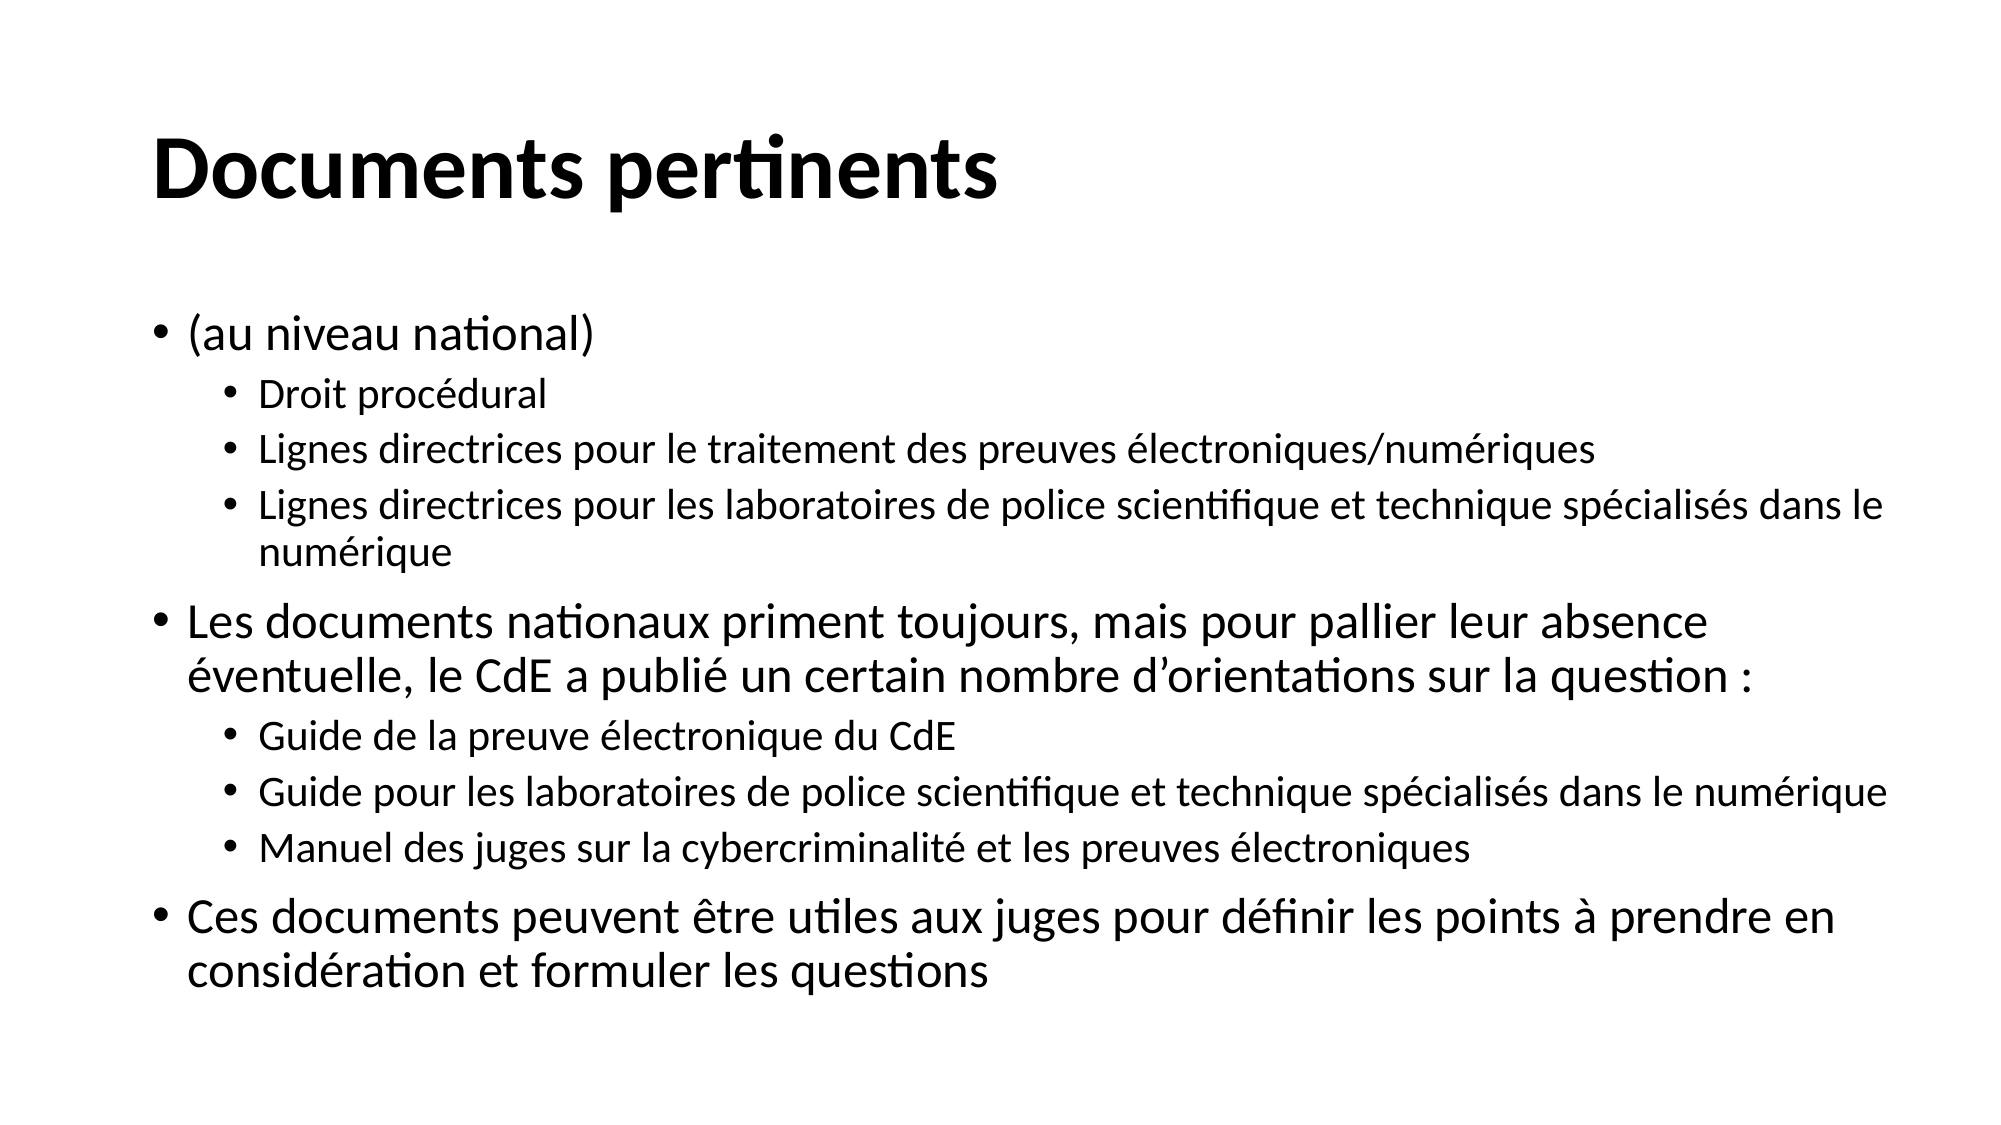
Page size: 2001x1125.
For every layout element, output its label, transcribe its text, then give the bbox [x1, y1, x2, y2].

list (au niveau national) Droit procédural Lignes directrices pour le traitement des preuves électroniques/numériques Lignes directrices pour les laboratoires de police scientifique et technique spécialisés dans le numérique Les documents nationaux priment toujours, mais pour pallier leur absence éventuelle, le CdE a publié un certain nombre d’orientations sur la question : Guide de la preuve électronique du CdE Guide pour les laboratoires de police scientifique et technique spécialisés dans le numérique Manuel des juges sur la cybercriminalité et les preuves électroniques Ces documents peuvent être utiles aux juges pour définir les points à prendre en considération et formuler les questions [137, 299, 1960, 1014]
title Documents pertinents [137, 59, 1863, 278]
